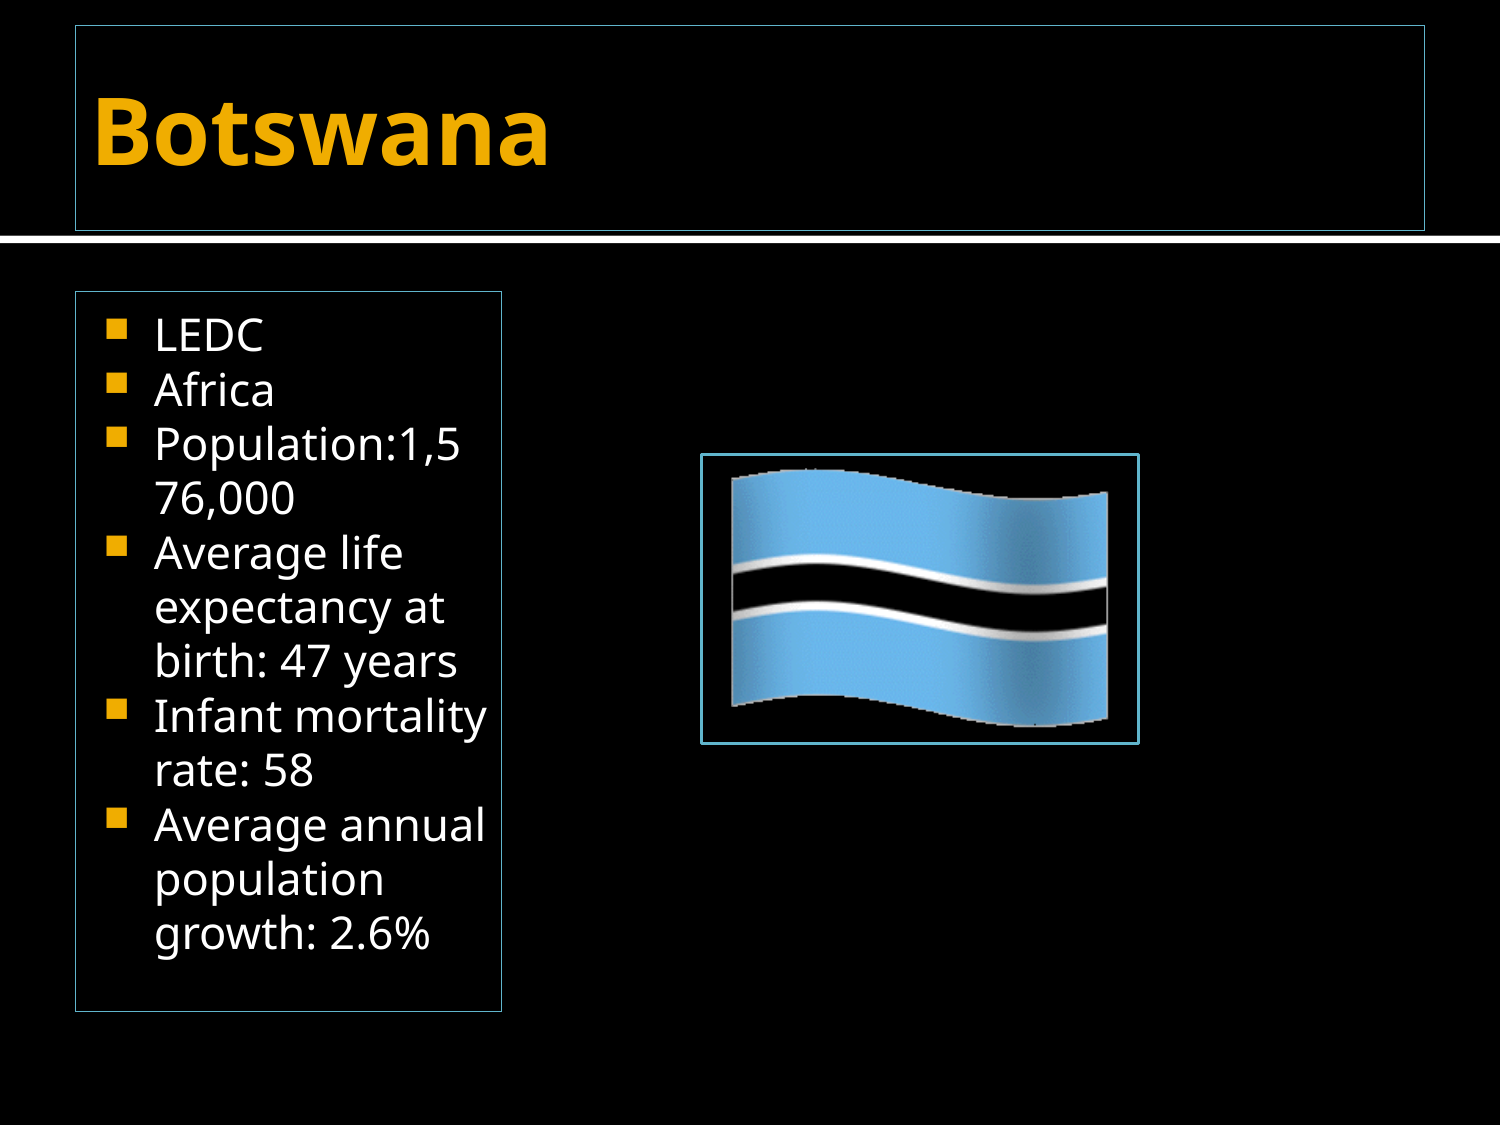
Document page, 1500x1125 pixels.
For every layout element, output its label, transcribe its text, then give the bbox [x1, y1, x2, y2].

picture [702, 456, 1138, 743]
title Botswana [75, 25, 1425, 231]
list LEDC Africa Population:1,576,000 Average life expectancy at birth: 47 years Infant mortality rate: 58 Average annual population growth: 2.6% [75, 291, 502, 1012]
